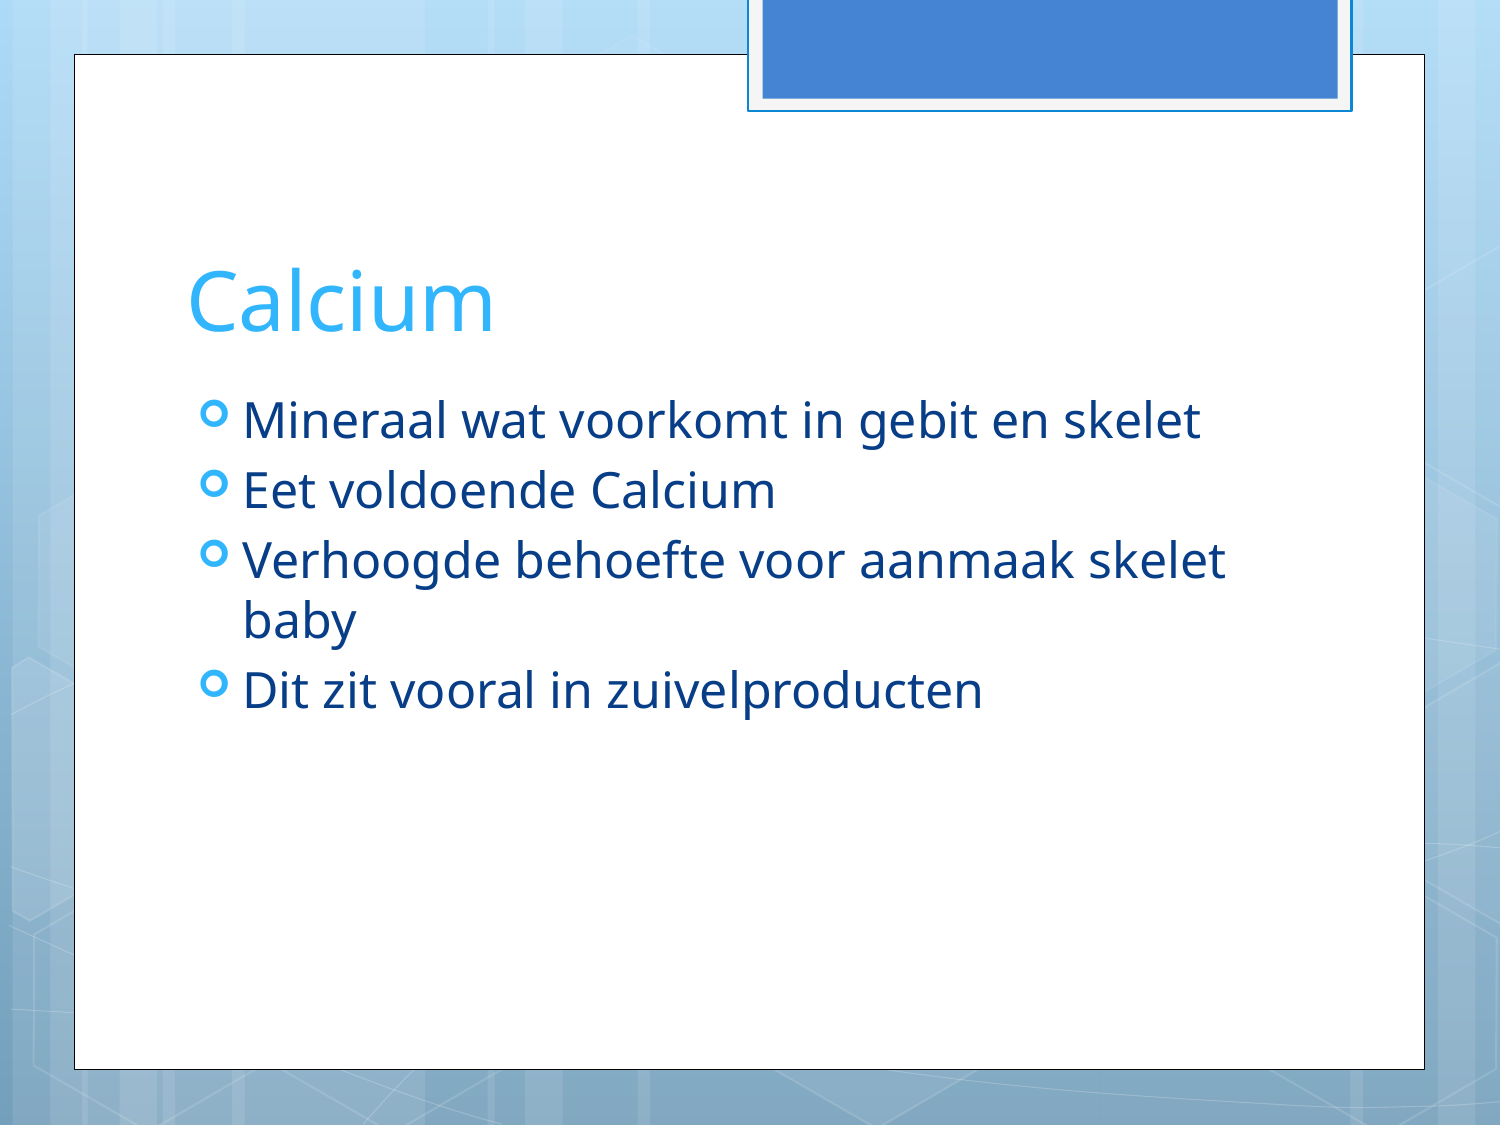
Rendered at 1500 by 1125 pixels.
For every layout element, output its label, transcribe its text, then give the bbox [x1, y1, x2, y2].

title Calcium [171, 168, 1324, 357]
list Mineraal wat voorkomt in gebit en skelet Eet voldoende Calcium Verhoogde behoefte voor aanmaak skelet baby Dit zit vooral in zuivelproducten [171, 381, 1283, 957]
